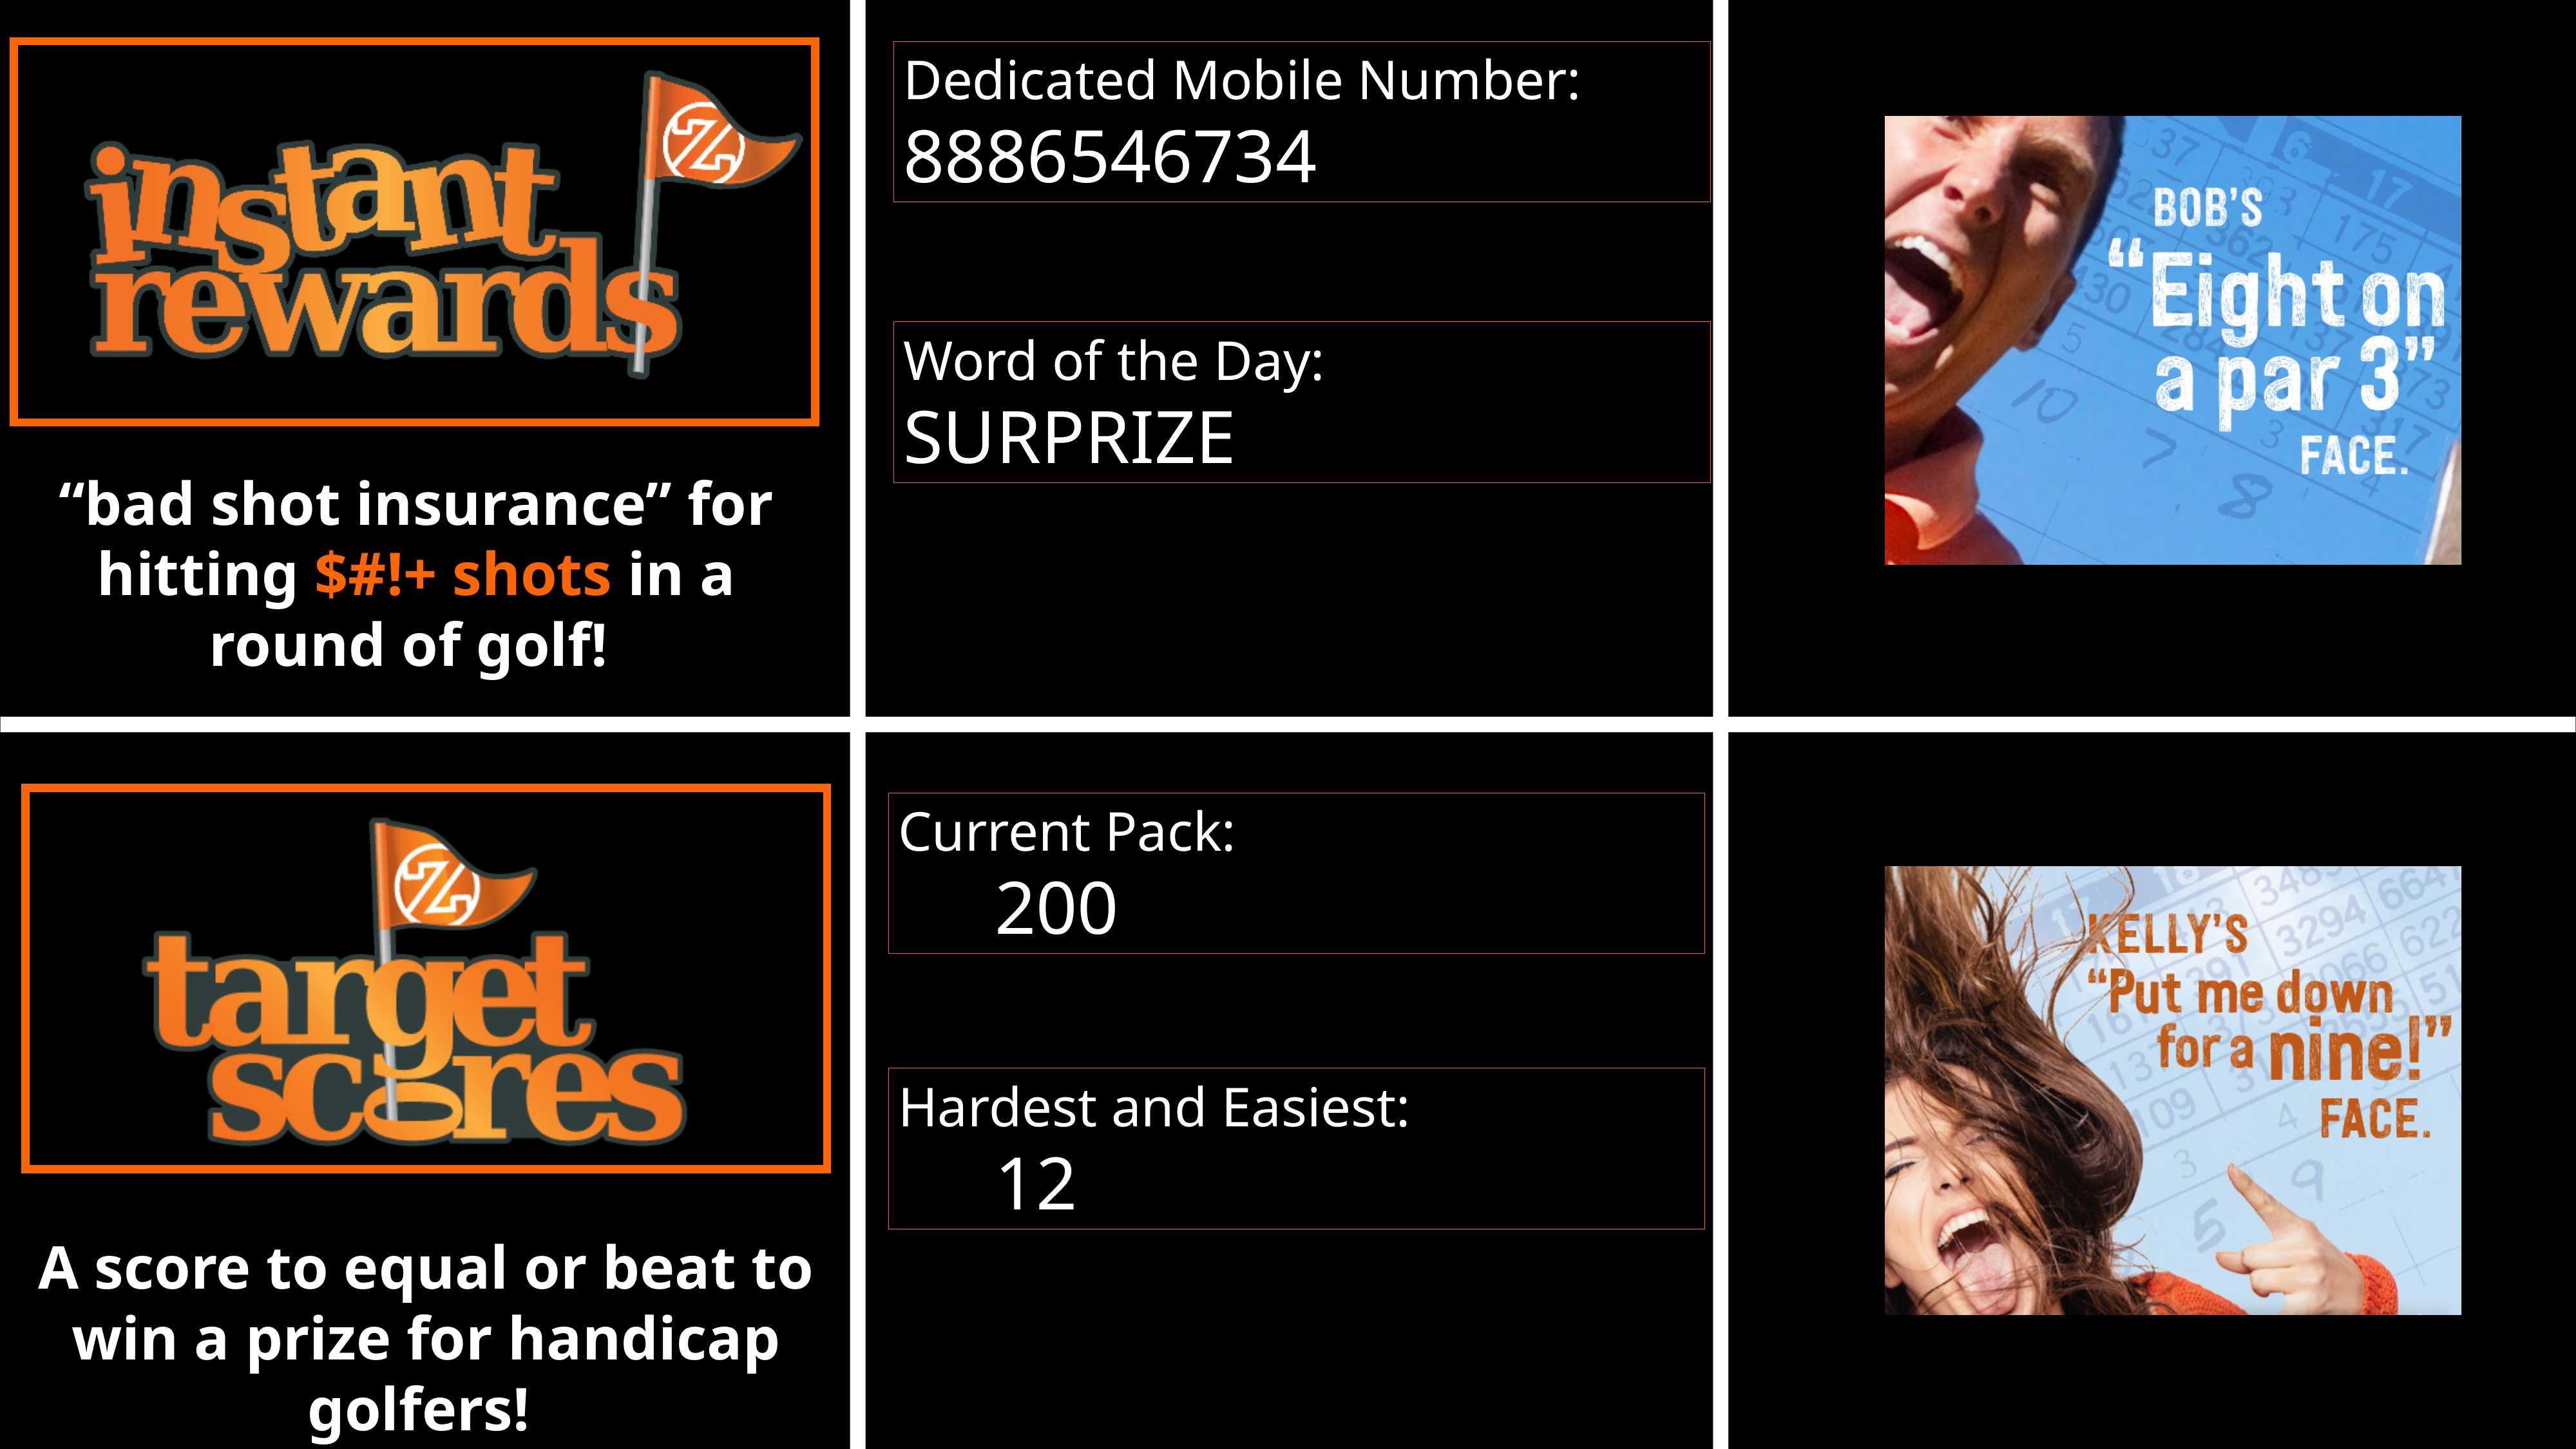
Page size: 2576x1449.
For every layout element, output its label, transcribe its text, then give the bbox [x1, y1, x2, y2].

text_box [0, 716, 2576, 733]
text_box Hardest and Easiest: 12 [888, 1068, 1705, 1229]
text_box [1712, 0, 1729, 716]
picture [84, 62, 803, 379]
text_box [13, 41, 816, 423]
text_box [850, 0, 866, 716]
text_box “bad shot insurance” for hitting $#!+ shots in a round of golf! [14, 460, 819, 683]
text_box [25, 788, 828, 1170]
picture [99, 794, 717, 1206]
text_box Dedicated Mobile Number: 8886546734 [893, 41, 1711, 202]
text_box Current Pack: 200 [888, 793, 1705, 954]
text_box [1712, 733, 1729, 1449]
text_box Word of the Day: SURPRIZE [893, 321, 1711, 483]
text_box [850, 733, 866, 1449]
picture [1885, 116, 2462, 565]
picture [1885, 866, 2462, 1315]
text_box A score to equal or beat to win a prize for handicap golfers! [25, 1225, 827, 1448]
